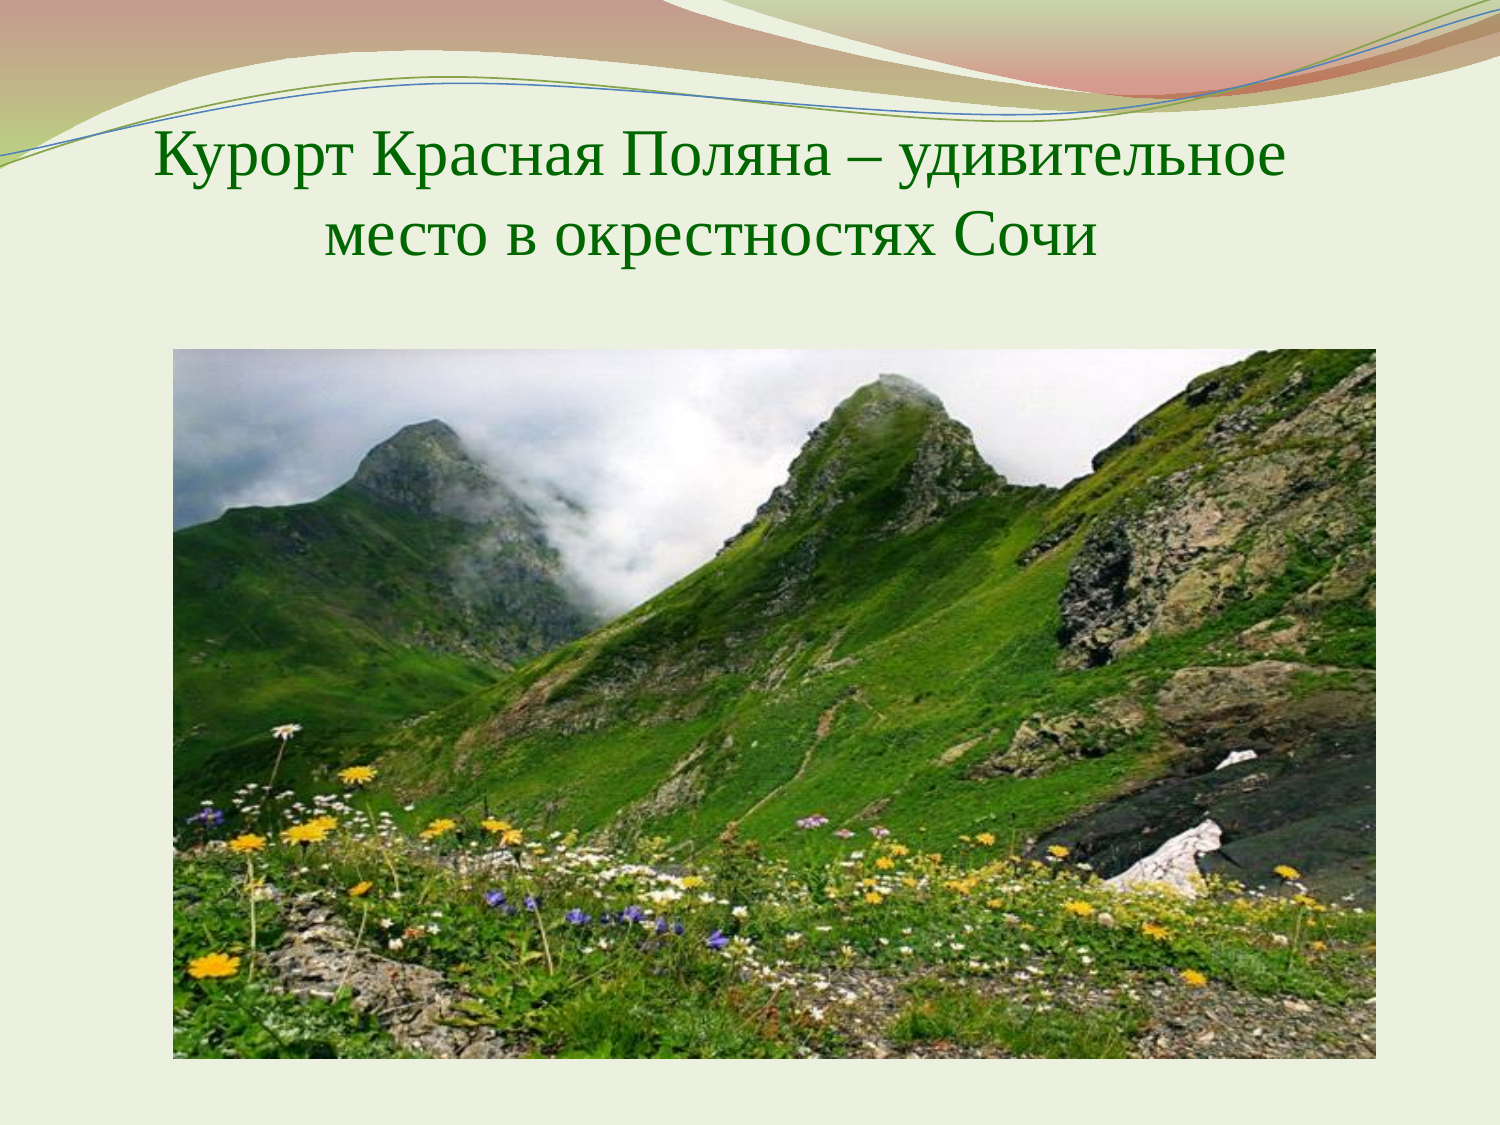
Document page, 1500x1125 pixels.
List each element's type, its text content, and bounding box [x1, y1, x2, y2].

picture [173, 349, 1377, 1059]
text_box Курорт Красная Поляна – удивительное место в окрестностях Сочи [76, 101, 1365, 277]
